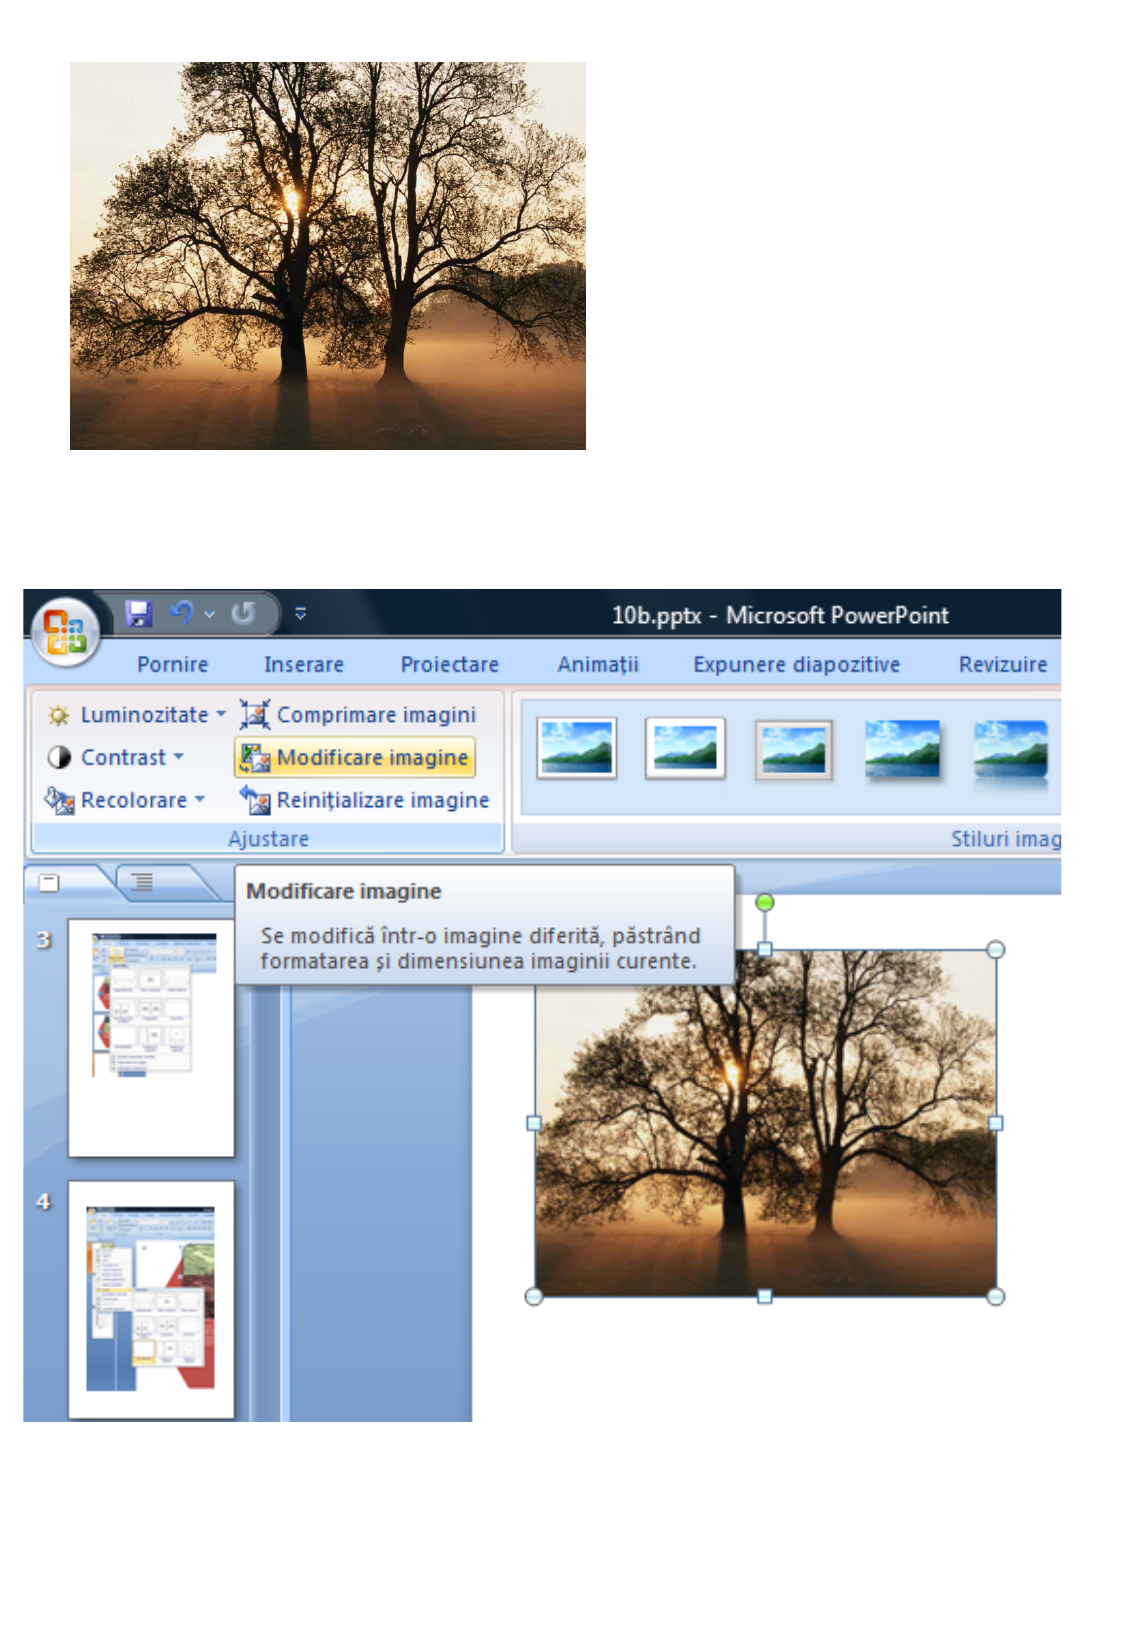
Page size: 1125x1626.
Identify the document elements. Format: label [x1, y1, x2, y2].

picture [23, 589, 1062, 1423]
picture [70, 62, 587, 450]
